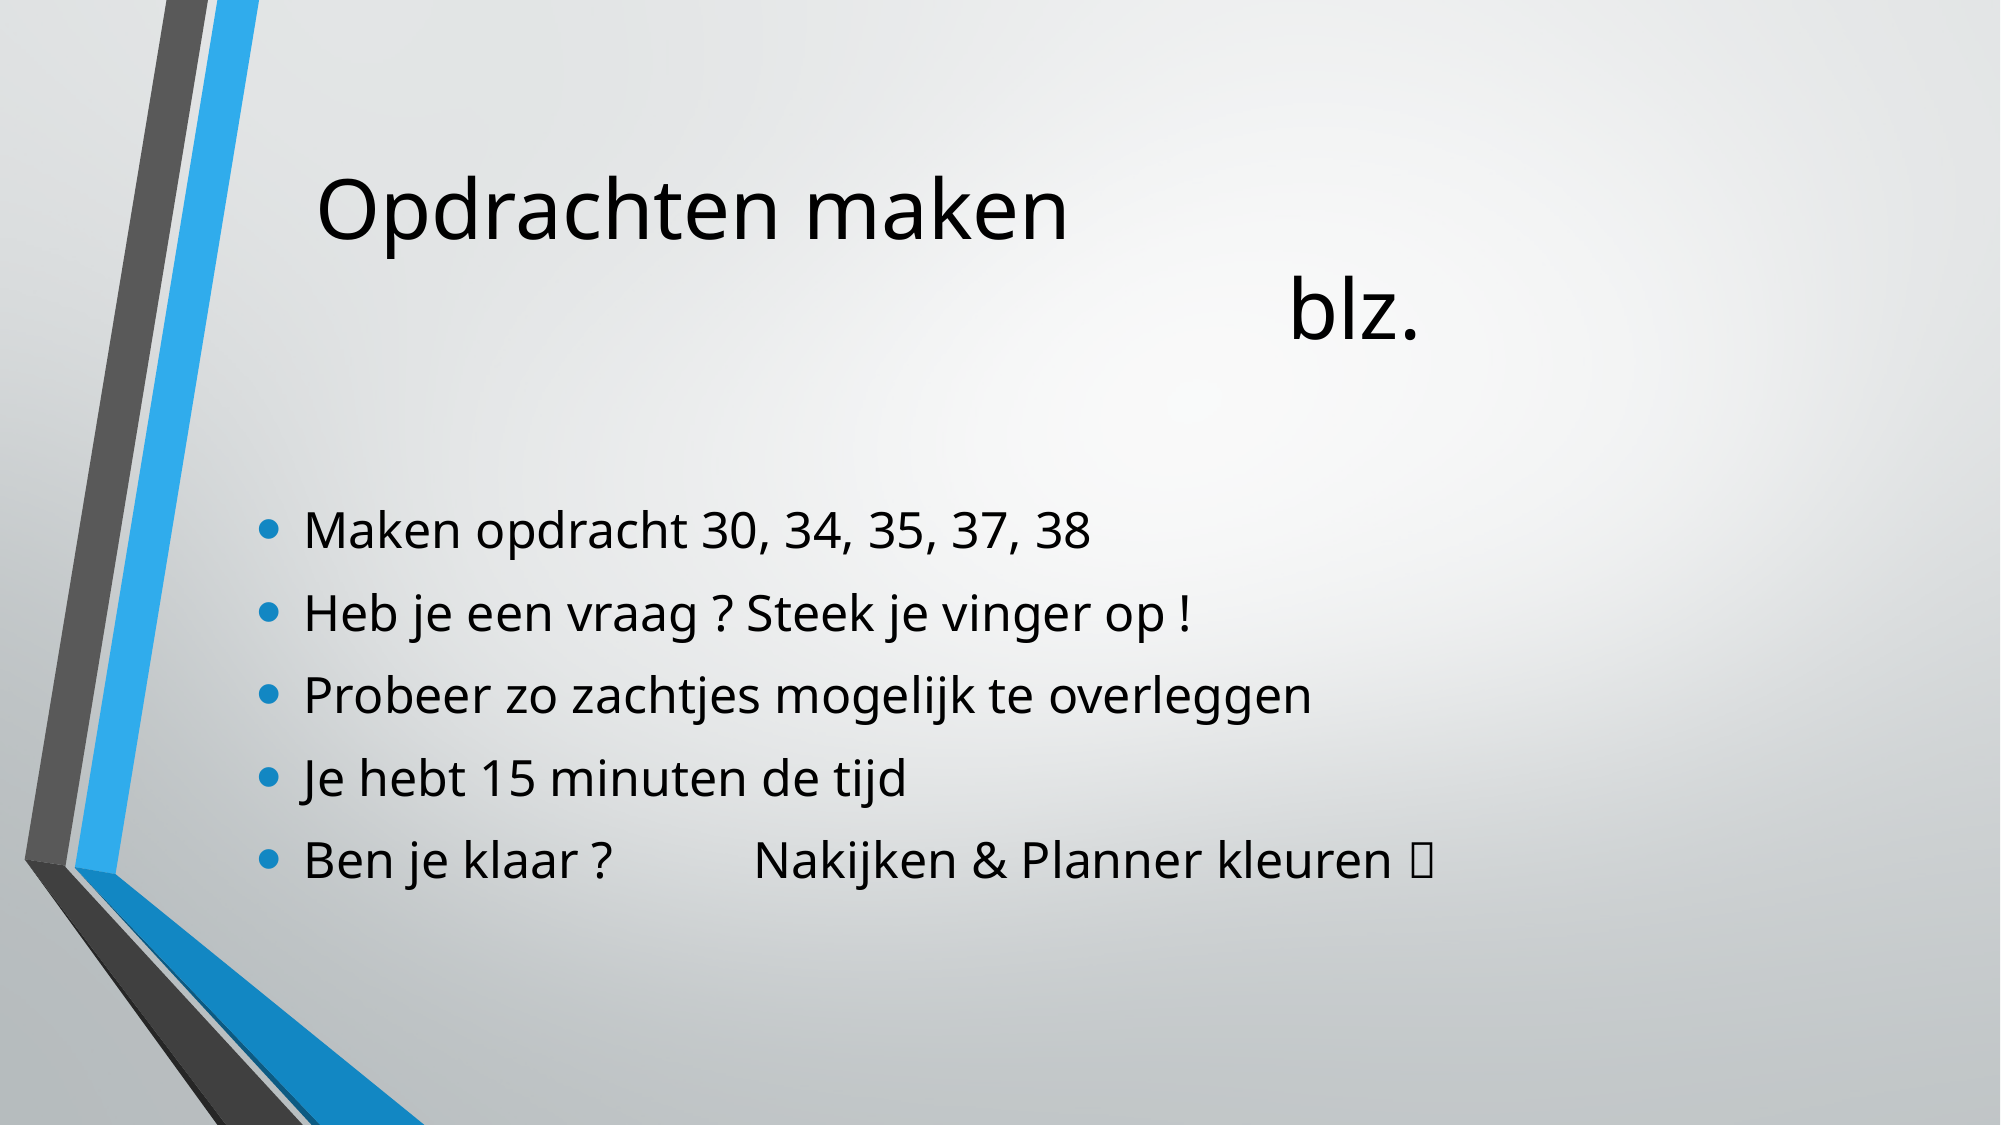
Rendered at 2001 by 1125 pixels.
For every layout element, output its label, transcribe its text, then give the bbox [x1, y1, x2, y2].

title Opdrachten maken blz. [243, 112, 1887, 400]
list Maken opdracht 30, 34, 35, 37, 38 Heb je een vraag ? Steek je vinger op ! Probeer zo zachtjes mogelijk te overleggen Je hebt 15 minuten de tijd Ben je klaar ? Nakijken & Planner kleuren  [241, 437, 1886, 950]
